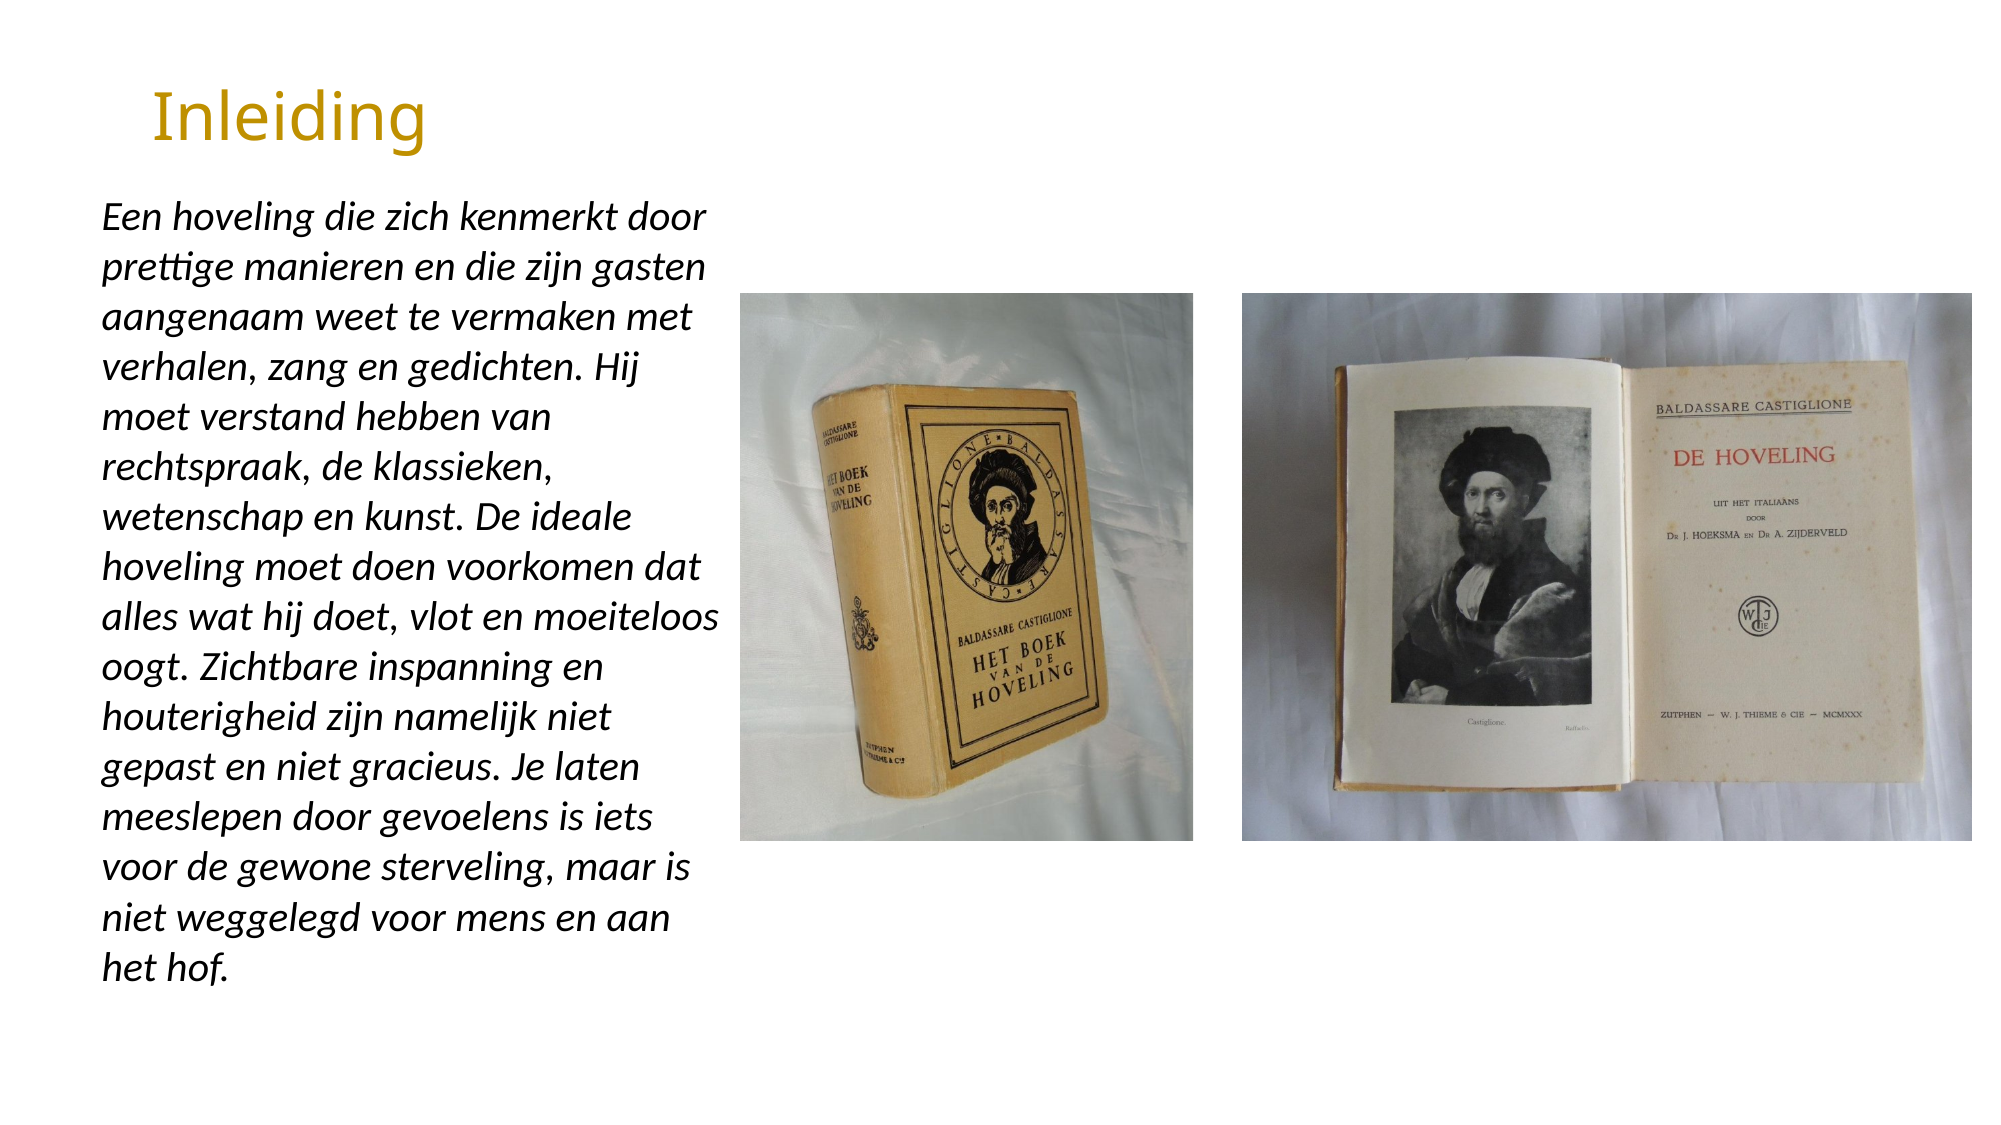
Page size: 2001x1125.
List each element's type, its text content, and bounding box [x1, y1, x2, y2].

picture [1242, 292, 1972, 841]
picture [740, 292, 1194, 841]
text_box Inleiding [137, 75, 783, 162]
text_box Een hoveling die zich kenmerkt door prettige manieren en die zijn gasten aangenaam weet te vermaken met verhalen, zang en gedichten. Hij moet verstand hebben van rechtspraak, de klassieken, wetenschap en kunst. De ideale hoveling moet doen voorkomen dat alles wat hij doet, vlot en moeiteloos oogt. Zichtbare inspanning en houterigheid zijn namelijk niet gepast en niet gracieus. Je laten meeslepen door gevoelens is iets voor de gewone sterveling, maar is niet weggelegd voor mens en aan het hof. [86, 181, 741, 997]
